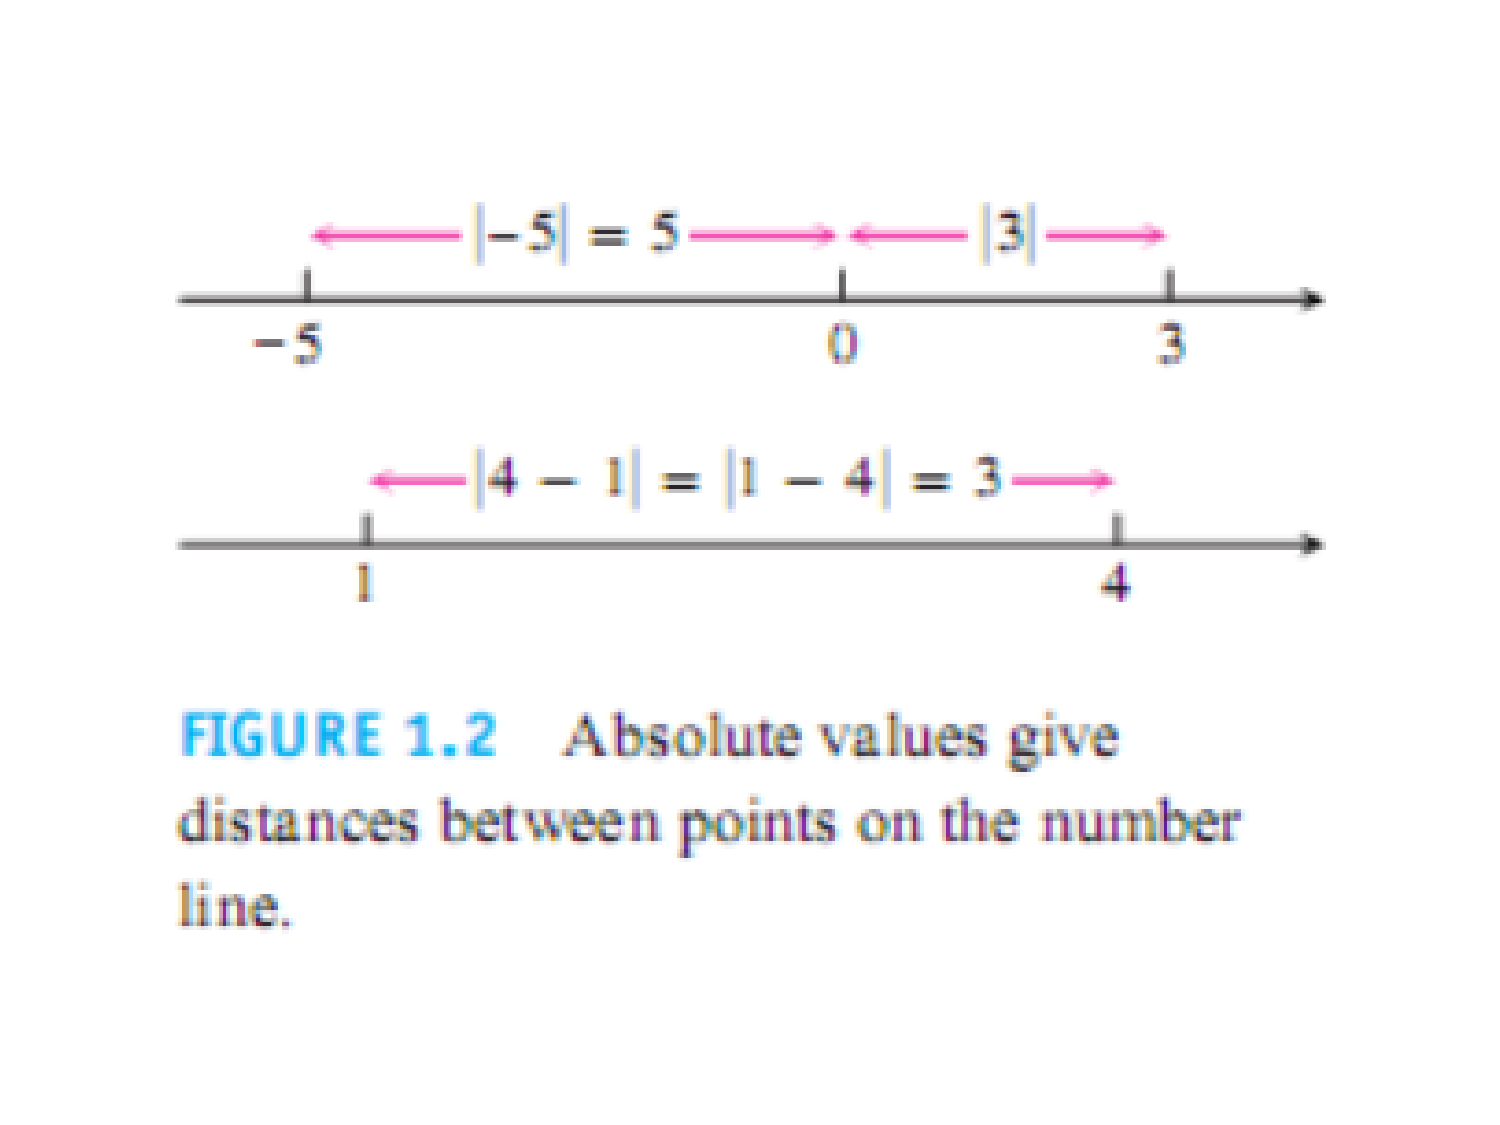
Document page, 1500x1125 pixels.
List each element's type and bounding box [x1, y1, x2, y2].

picture [46, 116, 1430, 1020]
